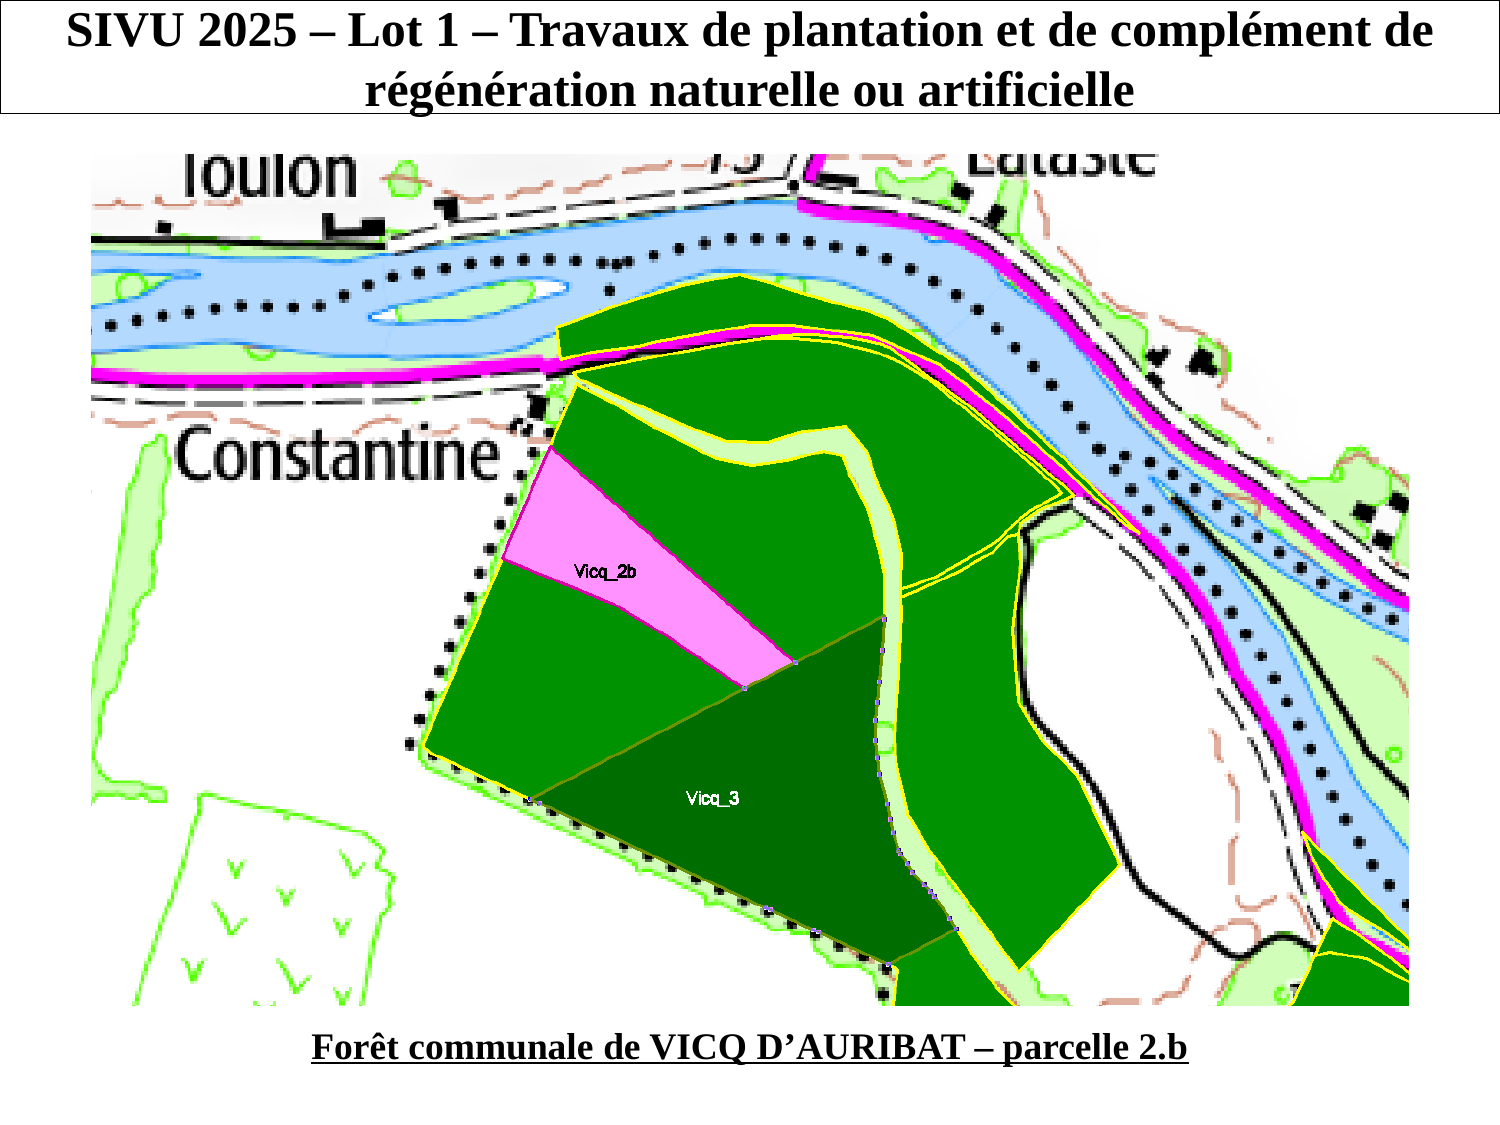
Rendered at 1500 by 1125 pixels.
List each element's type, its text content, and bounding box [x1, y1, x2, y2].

picture [91, 154, 1409, 1006]
text_box Forêt communale de VICQ D’AURIBAT – parcelle 2.b [0, 999, 1500, 1090]
title SIVU 2025 – Lot 1 – Travaux de plantation et de complément de régénération naturelle ou artificielle [0, 0, 1500, 114]
